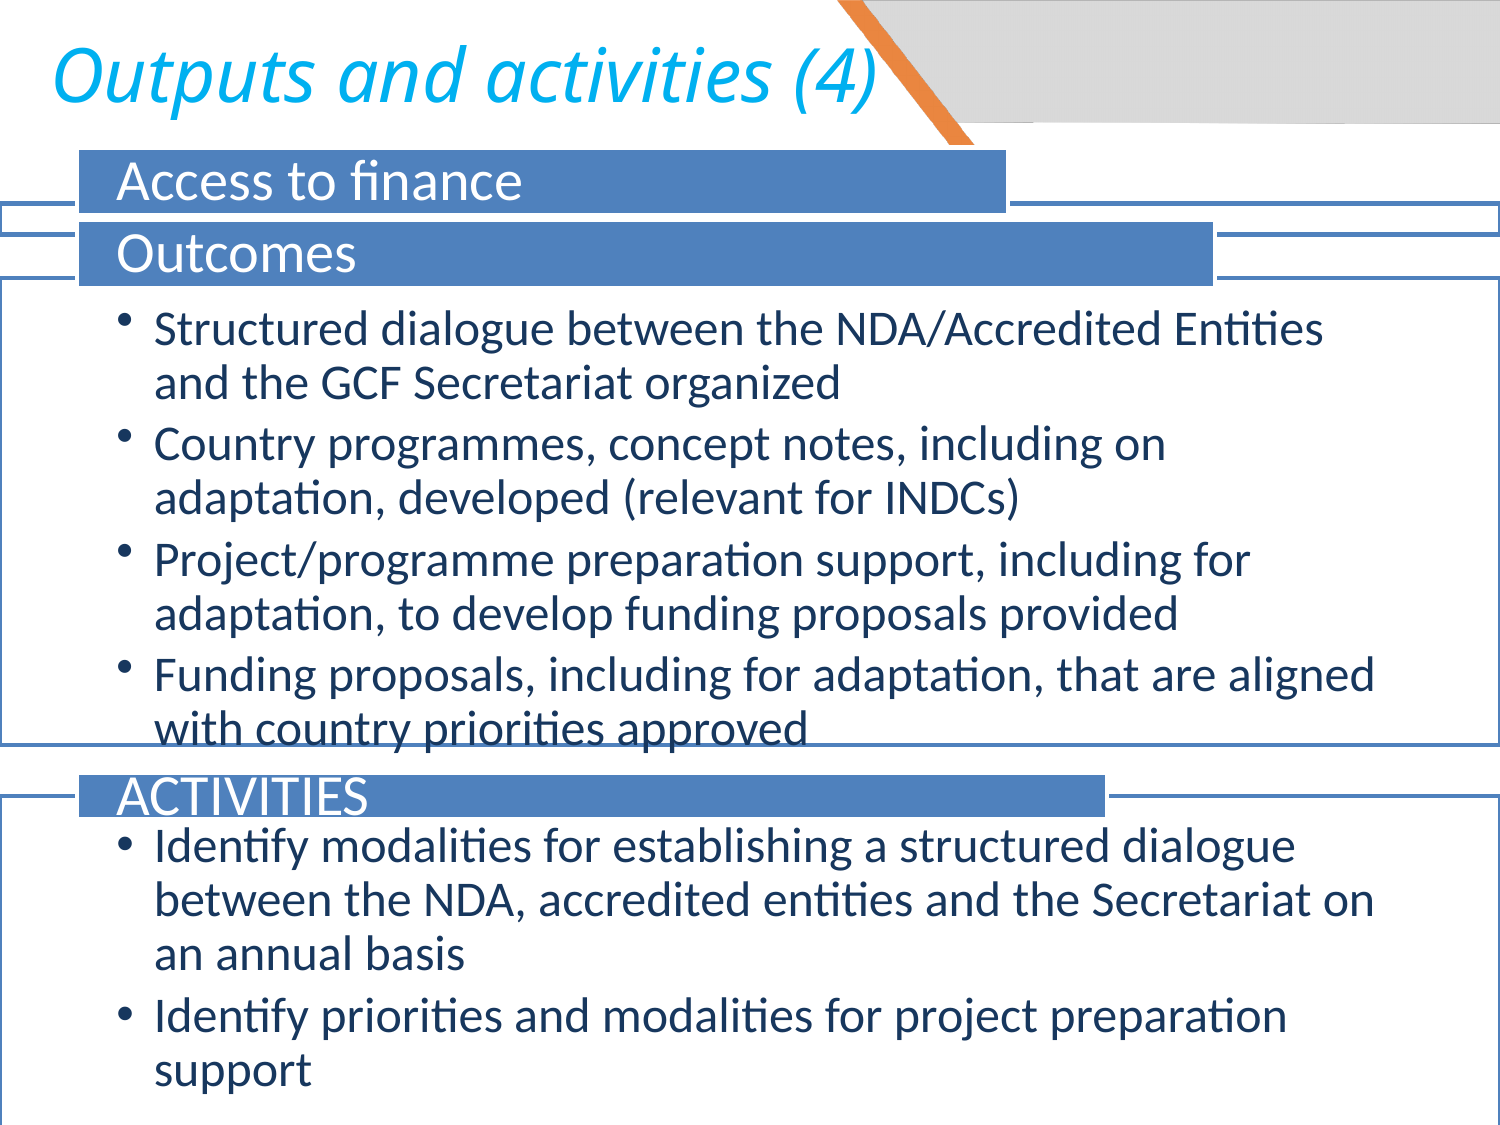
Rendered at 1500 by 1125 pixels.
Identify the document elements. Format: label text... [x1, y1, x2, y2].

picture [837, 0, 1500, 145]
title Outputs and activities (4) [34, 16, 998, 128]
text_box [0, 147, 1500, 1125]
